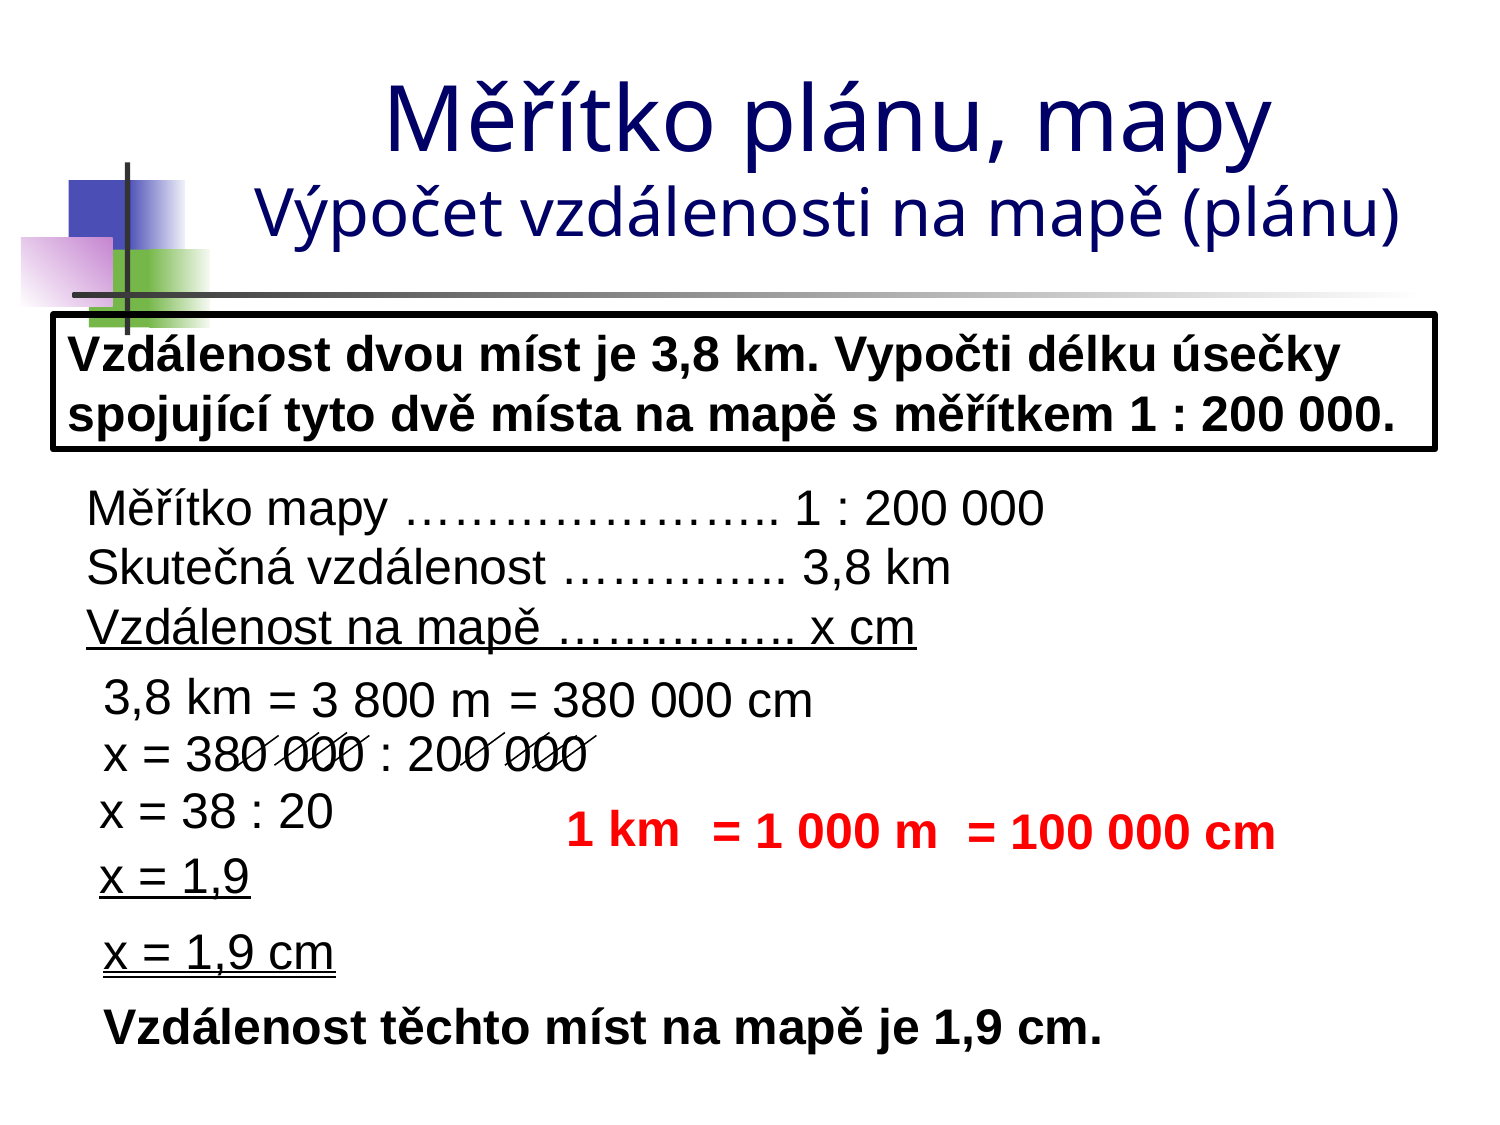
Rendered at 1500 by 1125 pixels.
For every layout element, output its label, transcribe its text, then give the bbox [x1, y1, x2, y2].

text_box x = 1,9 cm [88, 911, 469, 987]
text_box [531, 735, 578, 769]
text_box Vzdálenost na mapě …….…….. x cm [71, 586, 1413, 662]
text_box Vzdálenost těchto míst na mapě je 1,9 cm. [88, 987, 1308, 1063]
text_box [302, 732, 348, 766]
text_box x = 1,9 [84, 836, 465, 911]
text_box = 100 000 cm [952, 791, 1306, 867]
title Měřítko plánu, mapy Výpočet vzdálenosti na mapě (plánu) [188, 34, 1468, 276]
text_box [504, 732, 550, 766]
text_box Vzdálenost dvou míst je 3,8 km. Vypočti délku úsečky spojující tyto dvě místa na mapě s měřítkem 1 : 200 000. [53, 314, 1436, 450]
text_box = 380 000 cm [495, 659, 1046, 735]
text_box x = 380 000 : 200 000 [371, 735, 680, 789]
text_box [233, 735, 270, 769]
text_box x = 38 : 20 [84, 771, 384, 847]
text_box 1 km [551, 789, 699, 865]
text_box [324, 735, 370, 769]
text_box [460, 732, 502, 766]
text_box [274, 732, 300, 766]
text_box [579, 735, 597, 769]
text_box 3,8 km [88, 656, 279, 732]
text_box Měřítko mapy ………………….. 1 : 200 000 [71, 467, 1413, 527]
text_box = 3 800 m [253, 659, 495, 735]
text_box Skutečná vzdálenost ………….. 3,8 km [71, 527, 1413, 586]
text_box x = 380 000 : 200 000 [88, 732, 253, 771]
text_box = 1 000 m [698, 791, 952, 866]
